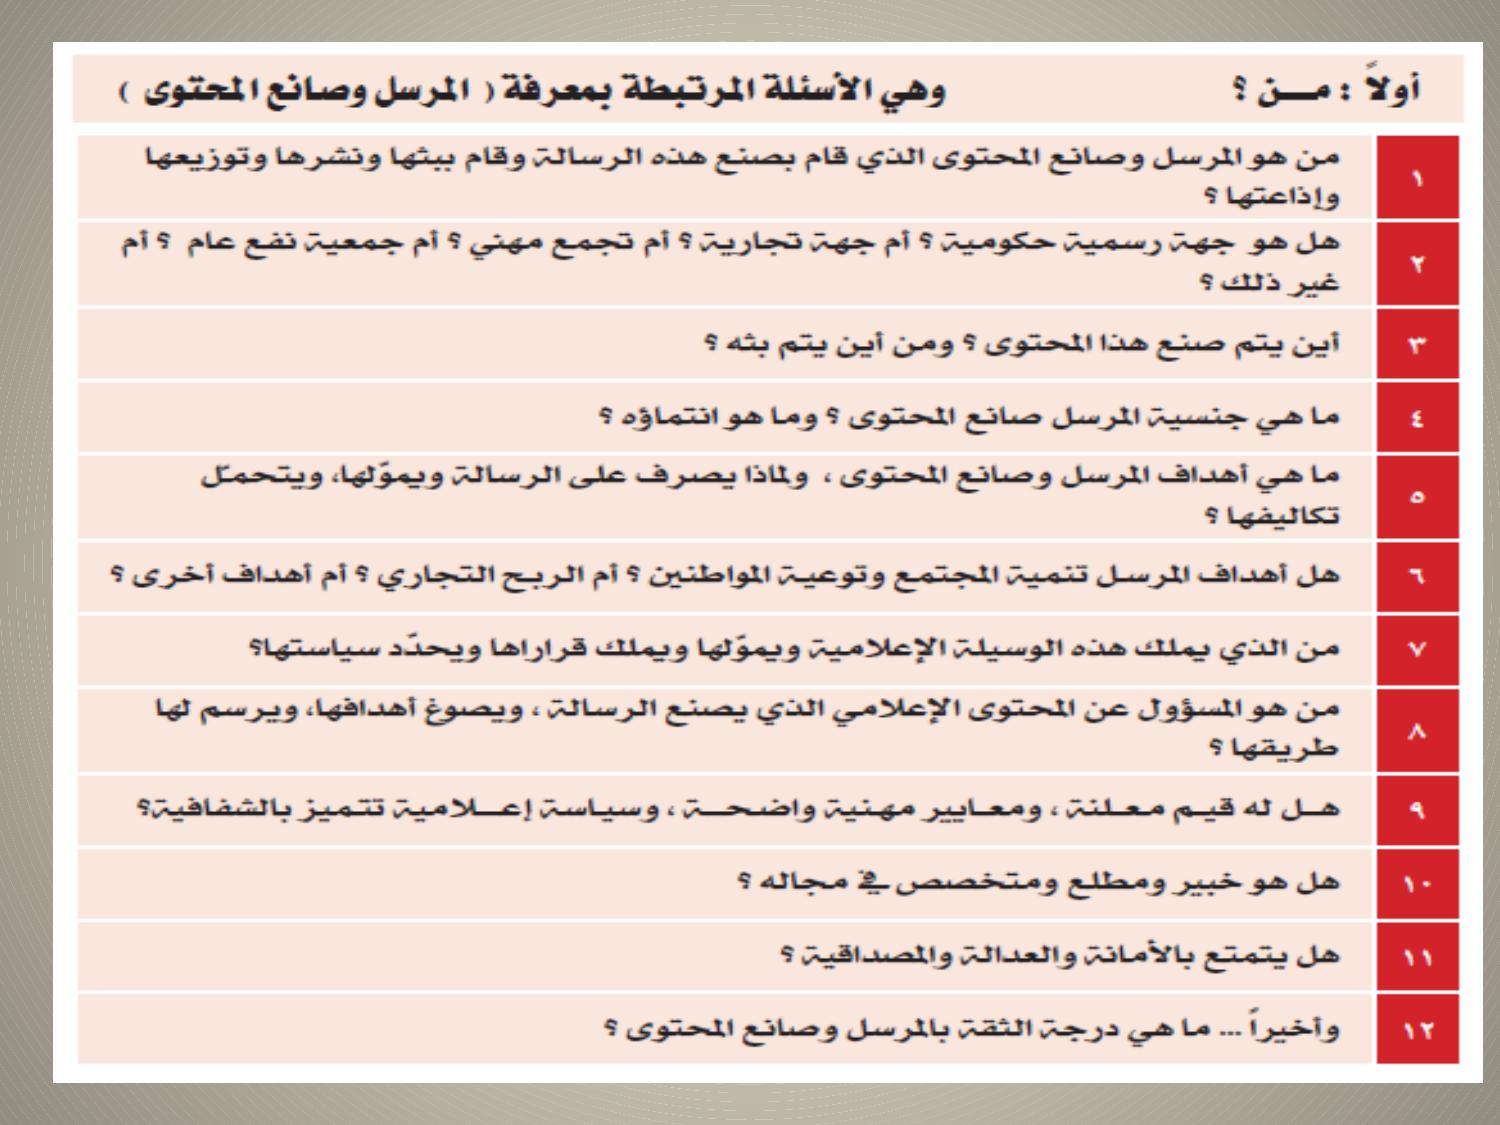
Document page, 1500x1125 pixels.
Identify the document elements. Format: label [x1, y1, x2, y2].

picture [52, 42, 1483, 1083]
